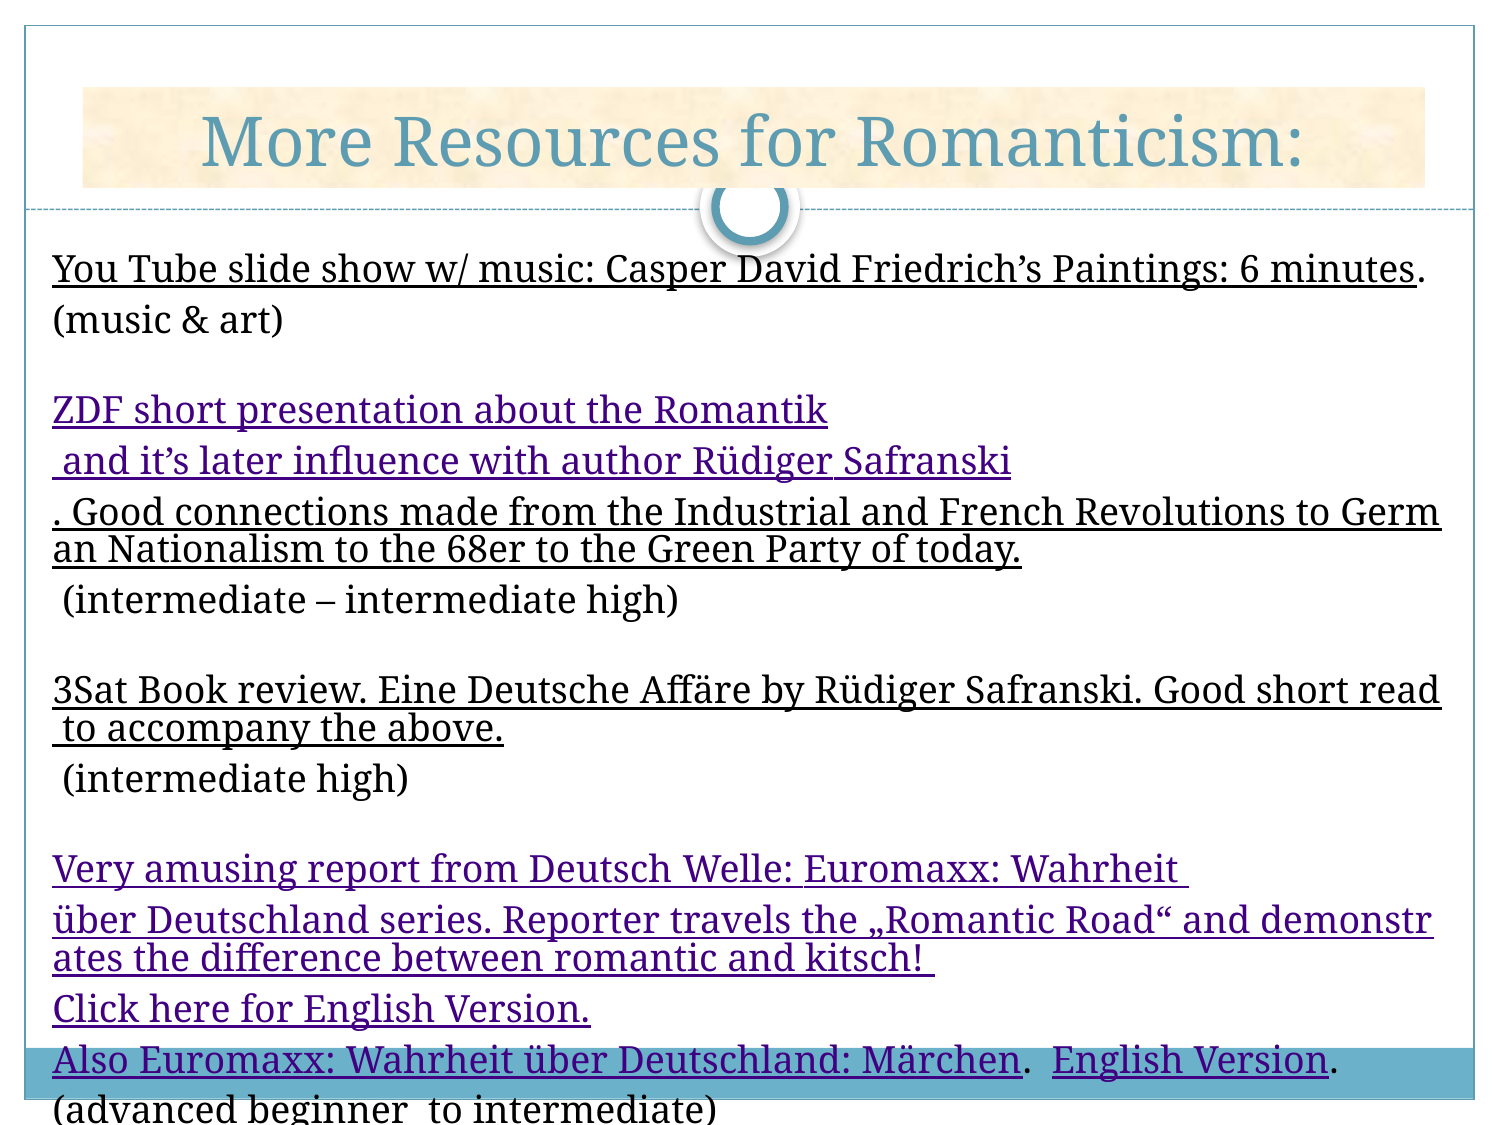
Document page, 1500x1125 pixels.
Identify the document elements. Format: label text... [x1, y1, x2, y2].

text_box You Tube slide show w/ music: Casper David Friedrich’s Paintings: 6 minutes. (music & art) ZDF short presentation about the Romantik and it’s later influence with author Rüdiger Safranski. Good connections made from the Industrial and French Revolutions to German Nationalism to the 68er to the Green Party of today. (intermediate – intermediate high) 3Sat Book review. Eine Deutsche Affäre by Rüdiger Safranski. Good short read to accompany the above. (intermediate high) Very amusing report from Deutsch Welle: Euromaxx: Wahrheit über Deutschland series. Reporter travels the „Romantic Road“ and demonstrates the difference between romantic and kitsch! Click here for English Version. Also Euromaxx: Wahrheit über Deutschland: Märchen. English Version. (advanced beginner to intermediate) [37, 237, 1463, 1125]
title More Resources for Romanticism: [82, 87, 1425, 188]
